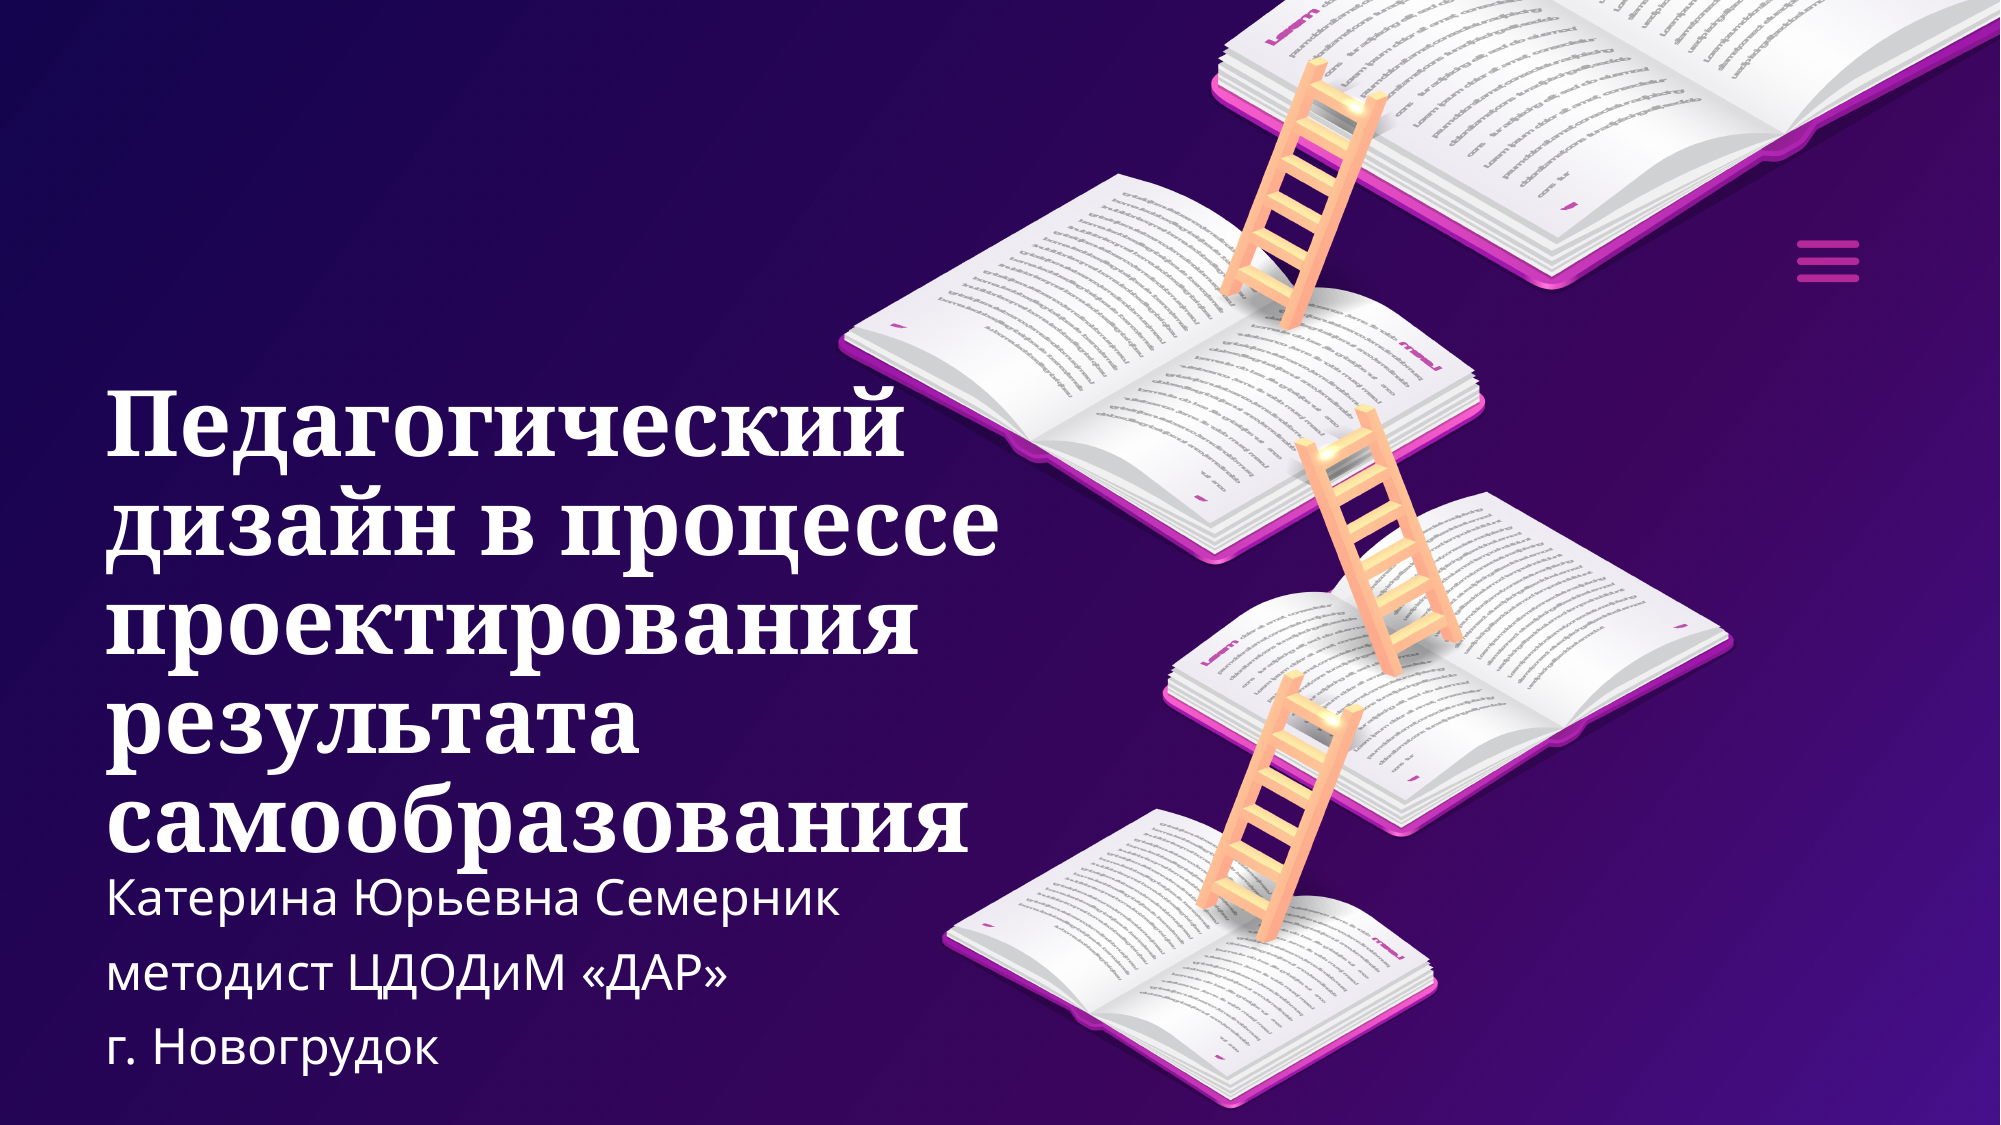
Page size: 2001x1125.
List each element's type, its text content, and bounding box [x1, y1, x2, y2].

title Педагогический дизайн в процессе проектирования результата самообразования [90, 487, 1415, 880]
subtitle Катерина Юрьевна Семерник методист ЦДОДиМ «ДАР» г. Новогрудок [90, 864, 1285, 1125]
picture [0, 0, 2000, 1125]
